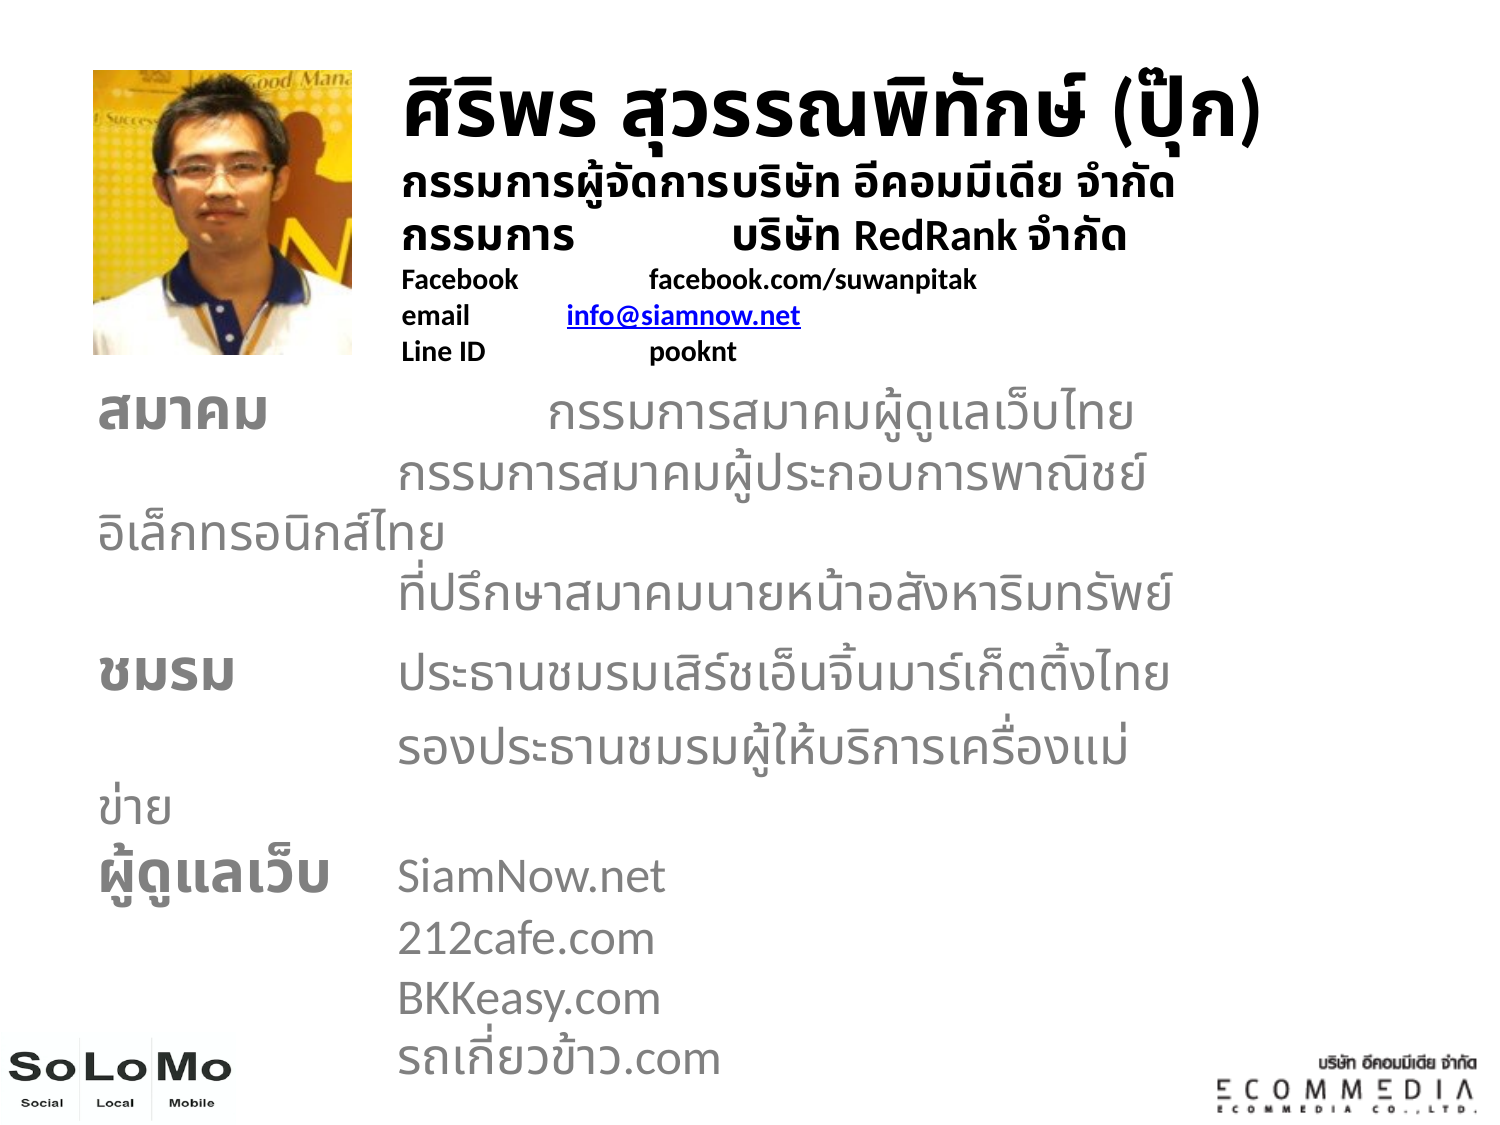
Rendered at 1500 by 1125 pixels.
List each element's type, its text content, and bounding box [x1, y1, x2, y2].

picture [1206, 1031, 1489, 1116]
subtitle สมาคม กรรมการสมาคมผู้ดูแลเว็บไทย กรรมการสมาคมผู้ประกอบการพาณิชย์อิเล็กทรอนิกส์ไทย ที่ปรึกษาสมาคมนายหน้าอสังหาริมทรัพย์ ชมรม ประธานชมรมเสิร์ชเอ็นจิ้นมาร์เก็ตติ้งไทย รองประธานชมรมผู้ให้บริการเครื่องแม่ข่าย ผู้ดูแลเว็บ SiamNow.net 212cafe.com BKKeasy.com รถเกี่ยวข้าว.com [82, 363, 1196, 997]
picture [93, 70, 352, 355]
text_box ศิริพร สุวรรณพิทักษ์ (ปุ๊ก) กรรมการผู้จัดการ บริษัท อีคอมมีเดีย จำกัด กรรมการ บริษัท RedRank จำกัด Facebook facebook.com/suwanpitak email info@siamnow.net Line ID pooknt [386, 46, 1500, 375]
picture [0, 1031, 237, 1125]
